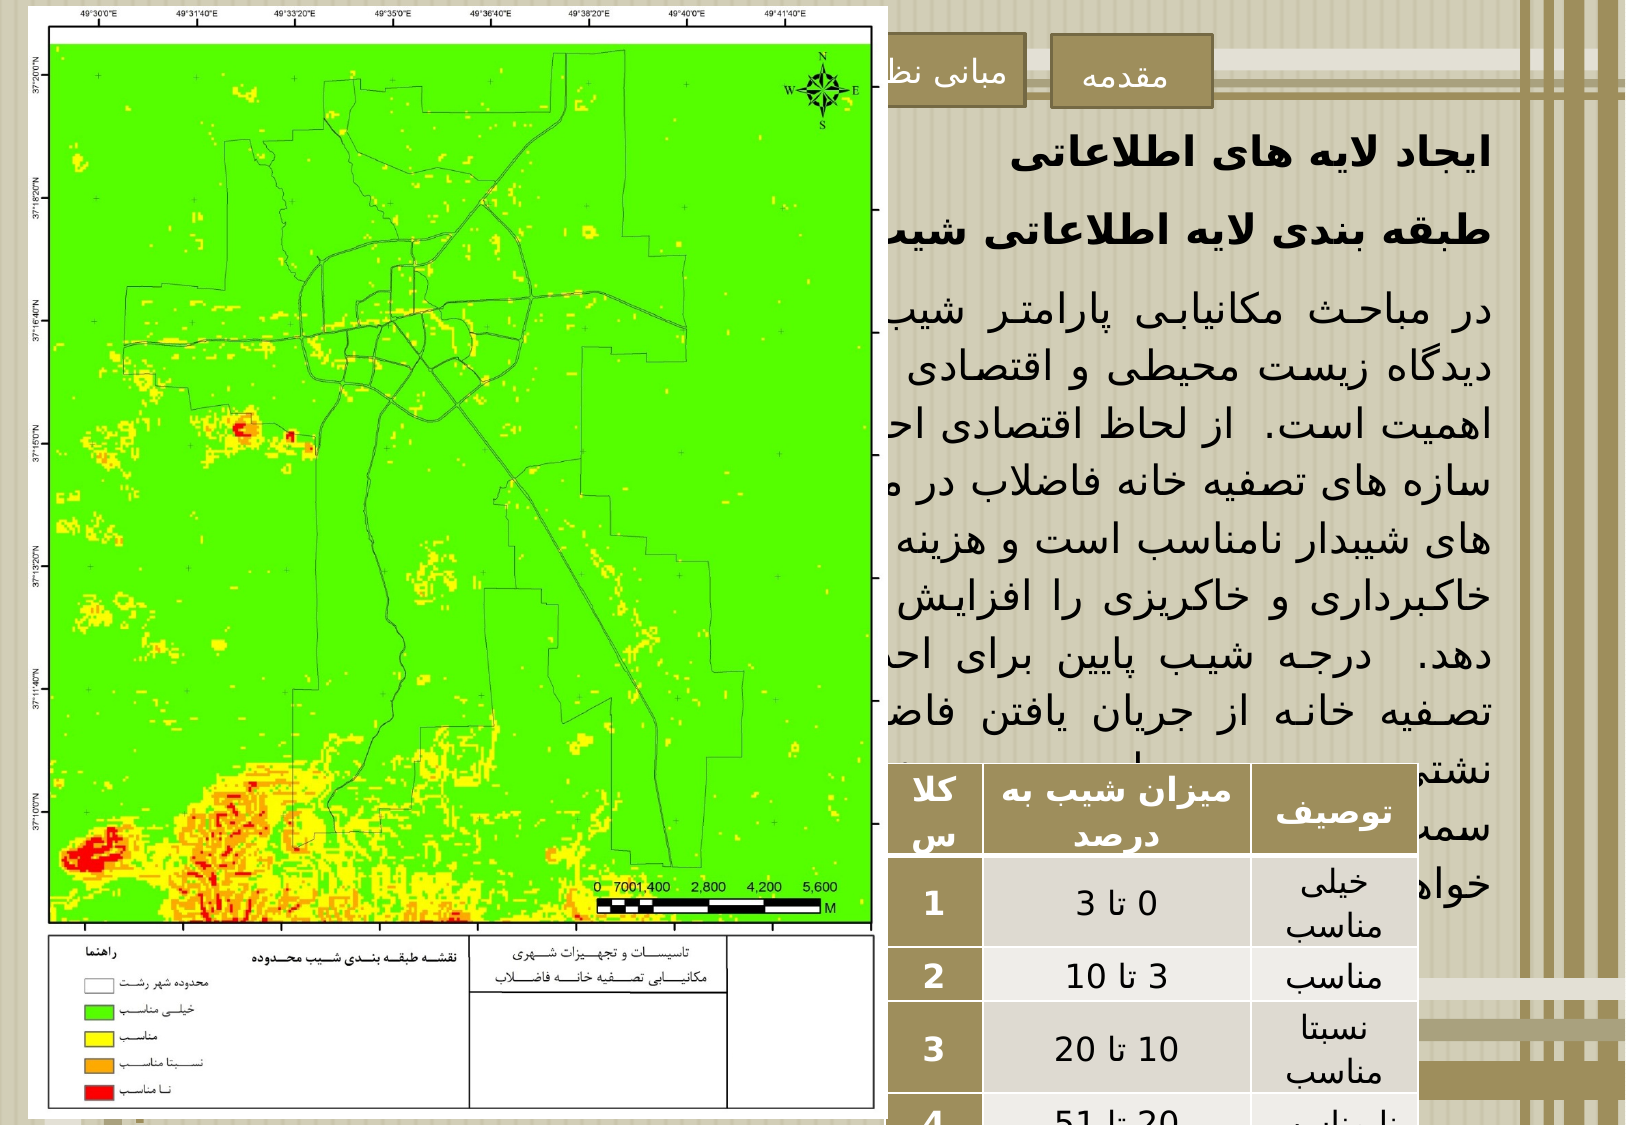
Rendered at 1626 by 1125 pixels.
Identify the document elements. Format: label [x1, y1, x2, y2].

picture [28, 6, 888, 1119]
text_box [8, 0, 1625, 1125]
